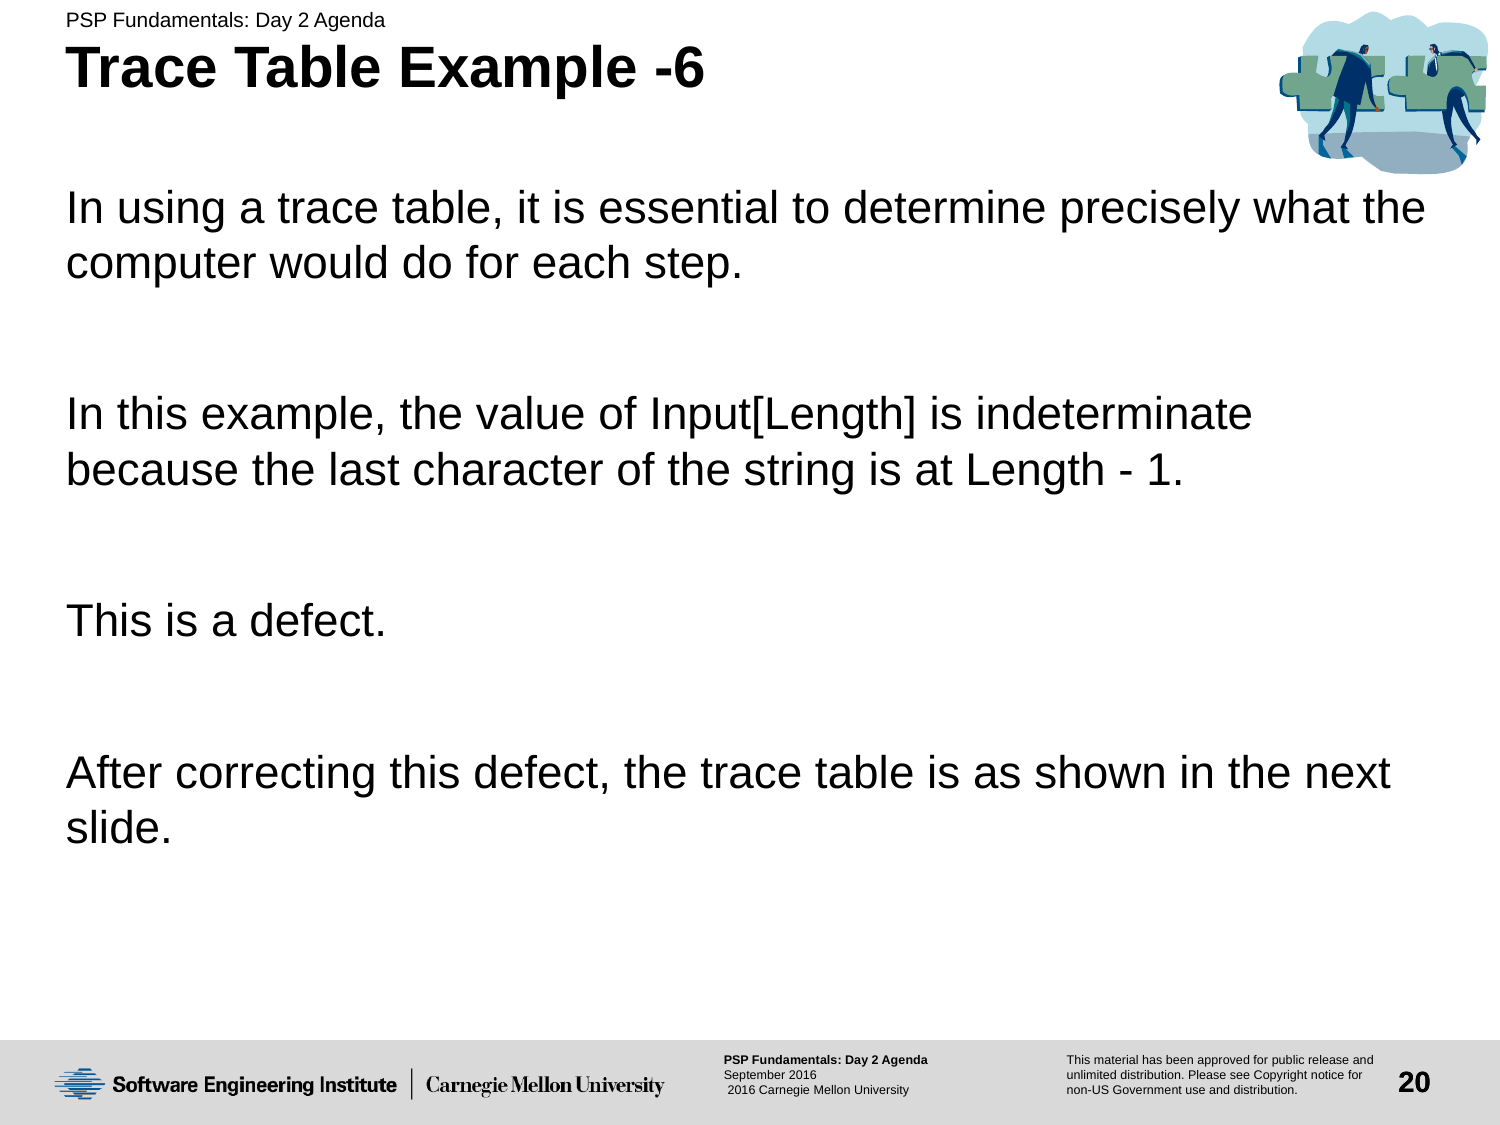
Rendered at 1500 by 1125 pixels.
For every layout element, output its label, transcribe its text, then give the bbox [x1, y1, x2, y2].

list In using a trace table, it is essential to determine precisely what the computer would do for each step. In this example, the value of Input[Length] is indeterminate because the last character of the string is at Length - 1. This is a defect. After correcting this defect, the trace table is as shown in the next slide. [65, 177, 1431, 1000]
picture [46, 1061, 673, 1104]
picture [1277, 11, 1489, 177]
title Trace Table Example -6 [65, 37, 1277, 148]
